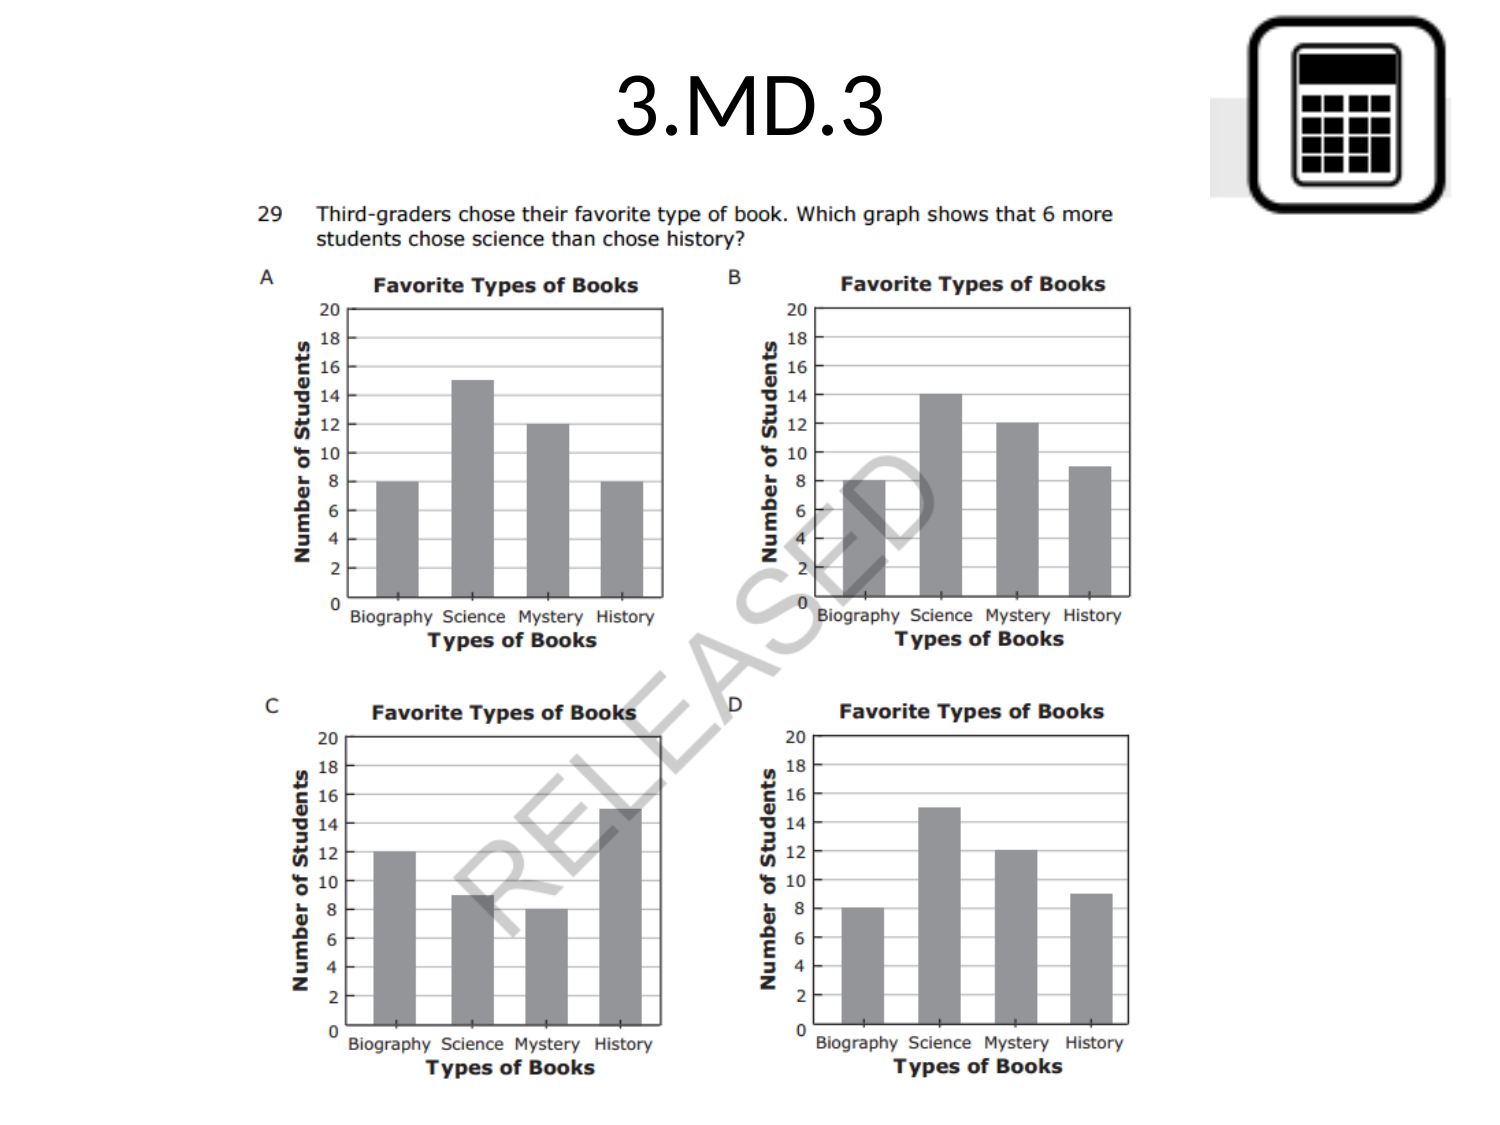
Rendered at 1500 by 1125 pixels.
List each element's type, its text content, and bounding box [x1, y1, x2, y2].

picture [1209, 0, 1485, 251]
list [237, 202, 1163, 1125]
title 3.MD.3 [75, 5, 1204, 193]
